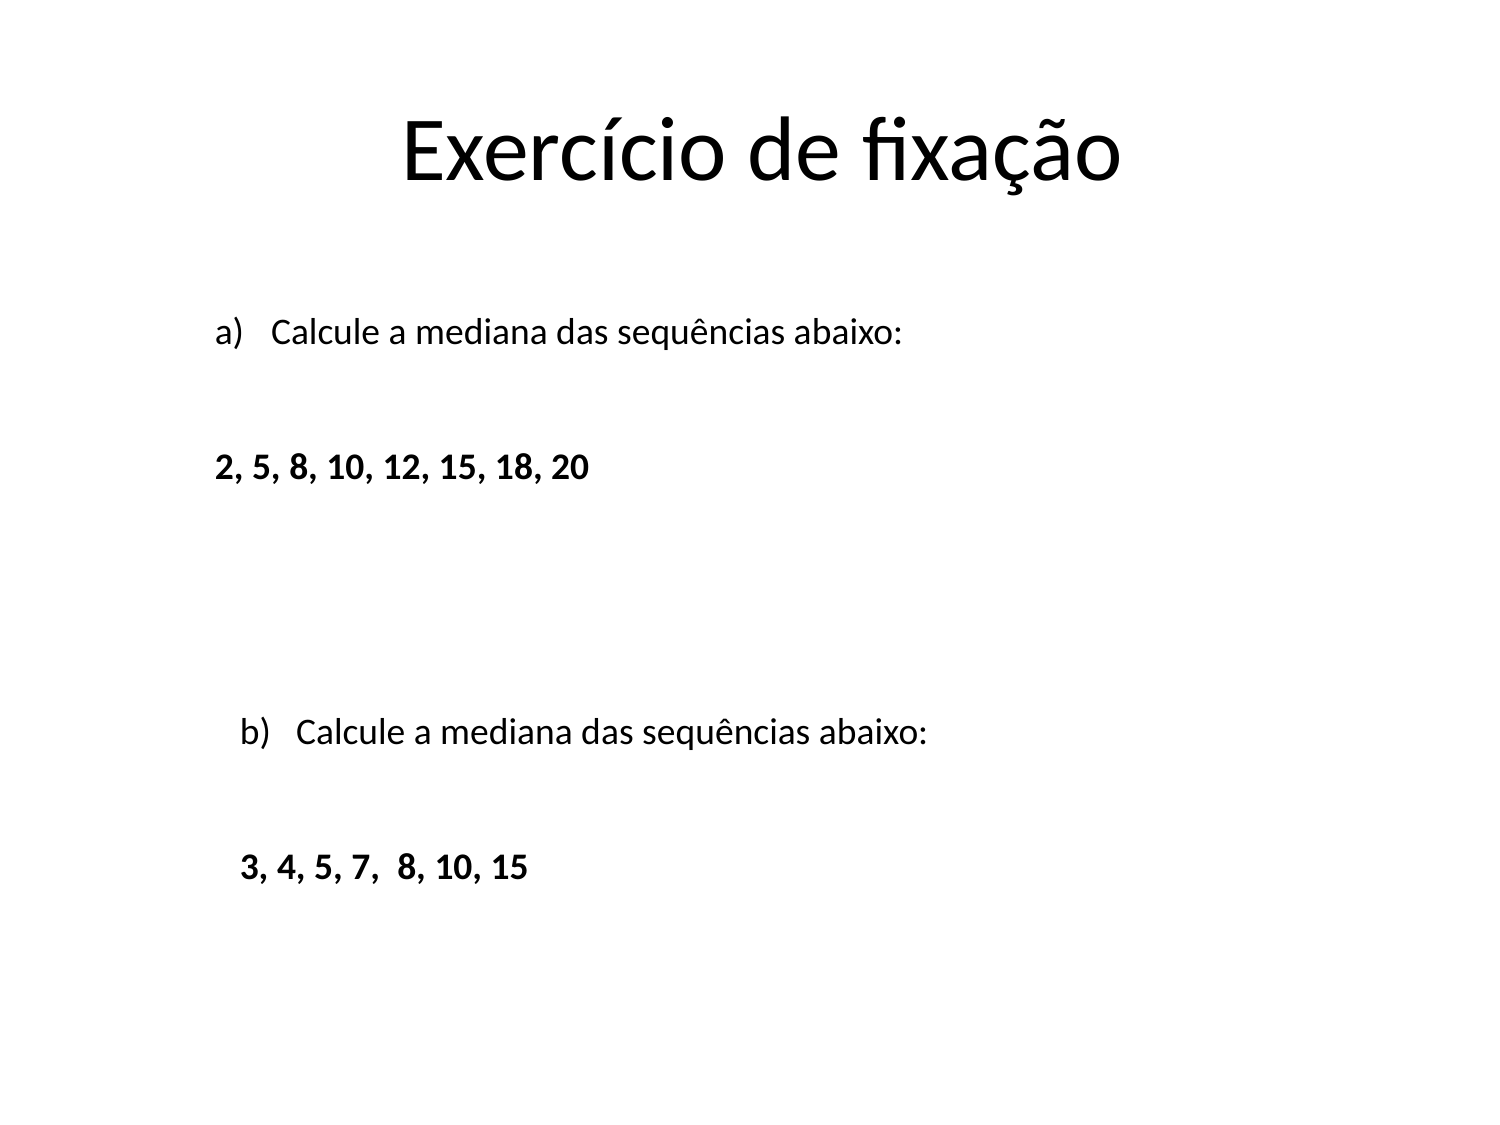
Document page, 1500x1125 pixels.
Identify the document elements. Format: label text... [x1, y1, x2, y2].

text_box Exercício de fixação [87, 50, 1438, 238]
text_box Calcule a mediana das sequências abaixo: 2, 5, 8, 10, 12, 15, 18, 20 [199, 299, 1188, 495]
text_box b) Calcule a mediana das sequências abaixo: 3, 4, 5, 7, 8, 10, 15 [224, 699, 1213, 895]
